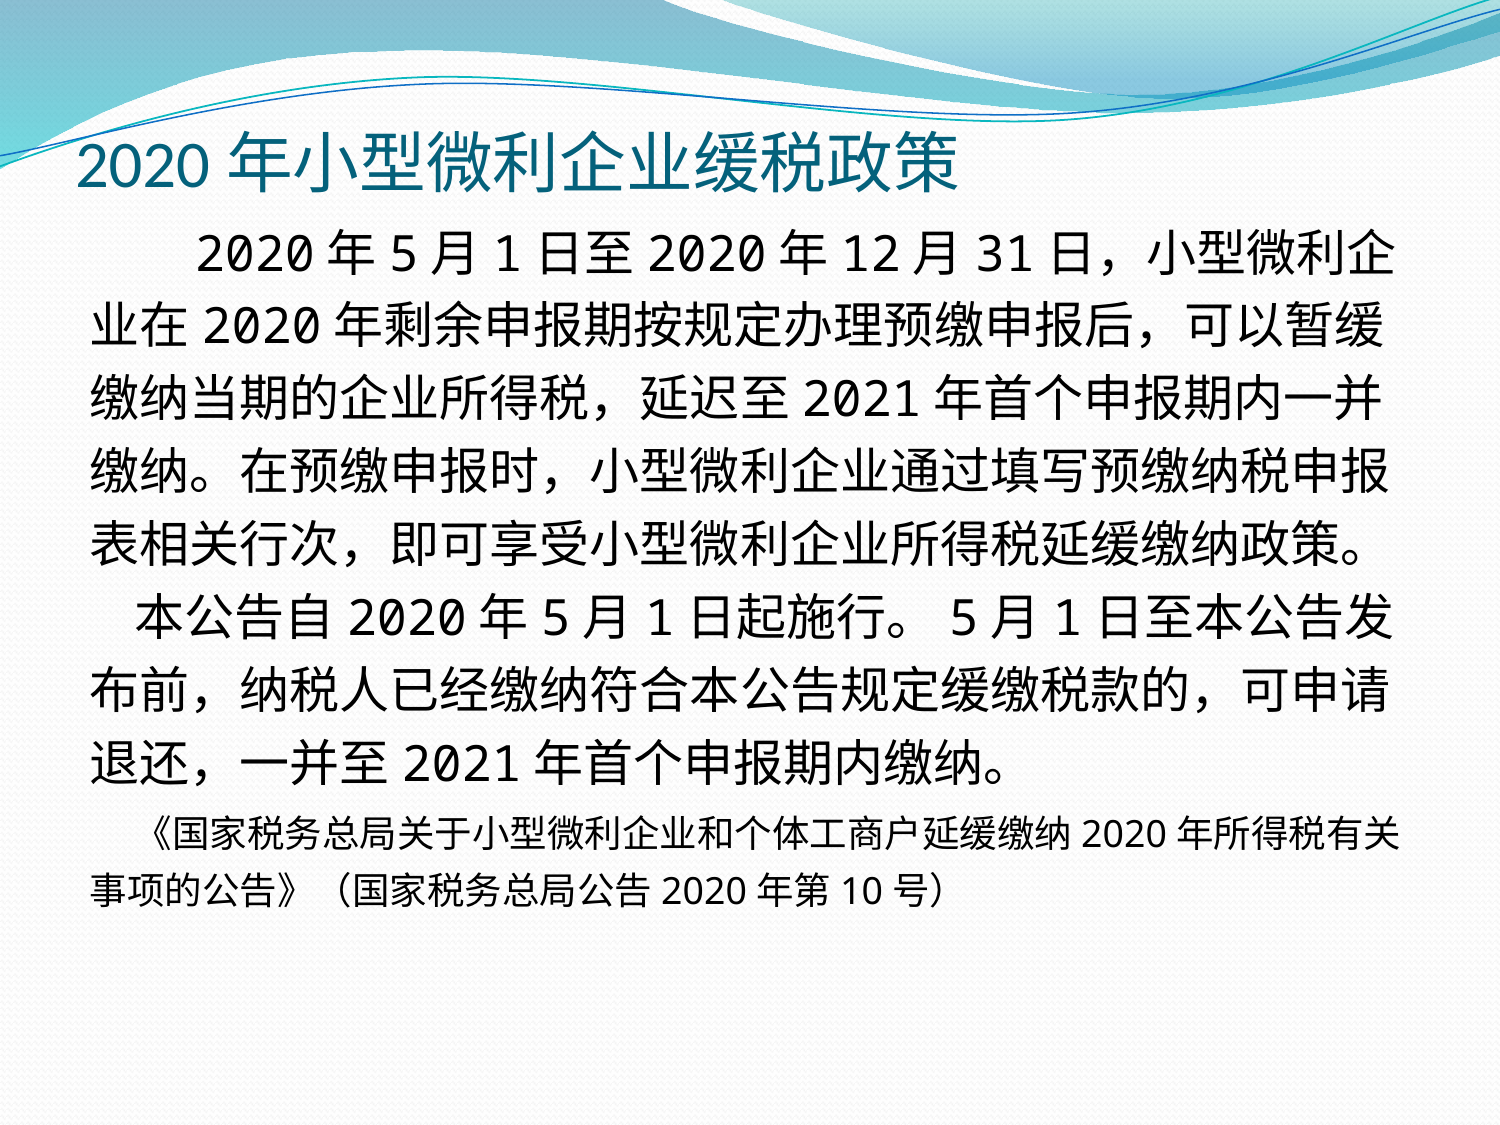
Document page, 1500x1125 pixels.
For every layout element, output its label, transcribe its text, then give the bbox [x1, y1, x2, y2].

title 2020年小型微利企业缓税政策 [75, 105, 1425, 201]
list 2020年5月1日至2020年12月31日，小型微利企业在2020年剩余申报期按规定办理预缴申报后，可以暂缓缴纳当期的企业所得税，延迟至2021年首个申报期内一并缴纳。在预缴申报时，小型微利企业通过填写预缴纳税申报表相关行次，即可享受小型微利企业所得税延缓缴纳政策。 本公告自2020年5月1日起施行。5月1日至本公告发布前，纳税人已经缴纳符合本公告规定缓缴税款的，可申请退还，一并至2021年首个申报期内缴纳。 《国家税务总局关于小型微利企业和个体工商户延缓缴纳2020年所得税有关事项的公告》（国家税务总局公告2020年第10号） [75, 201, 1425, 1038]
